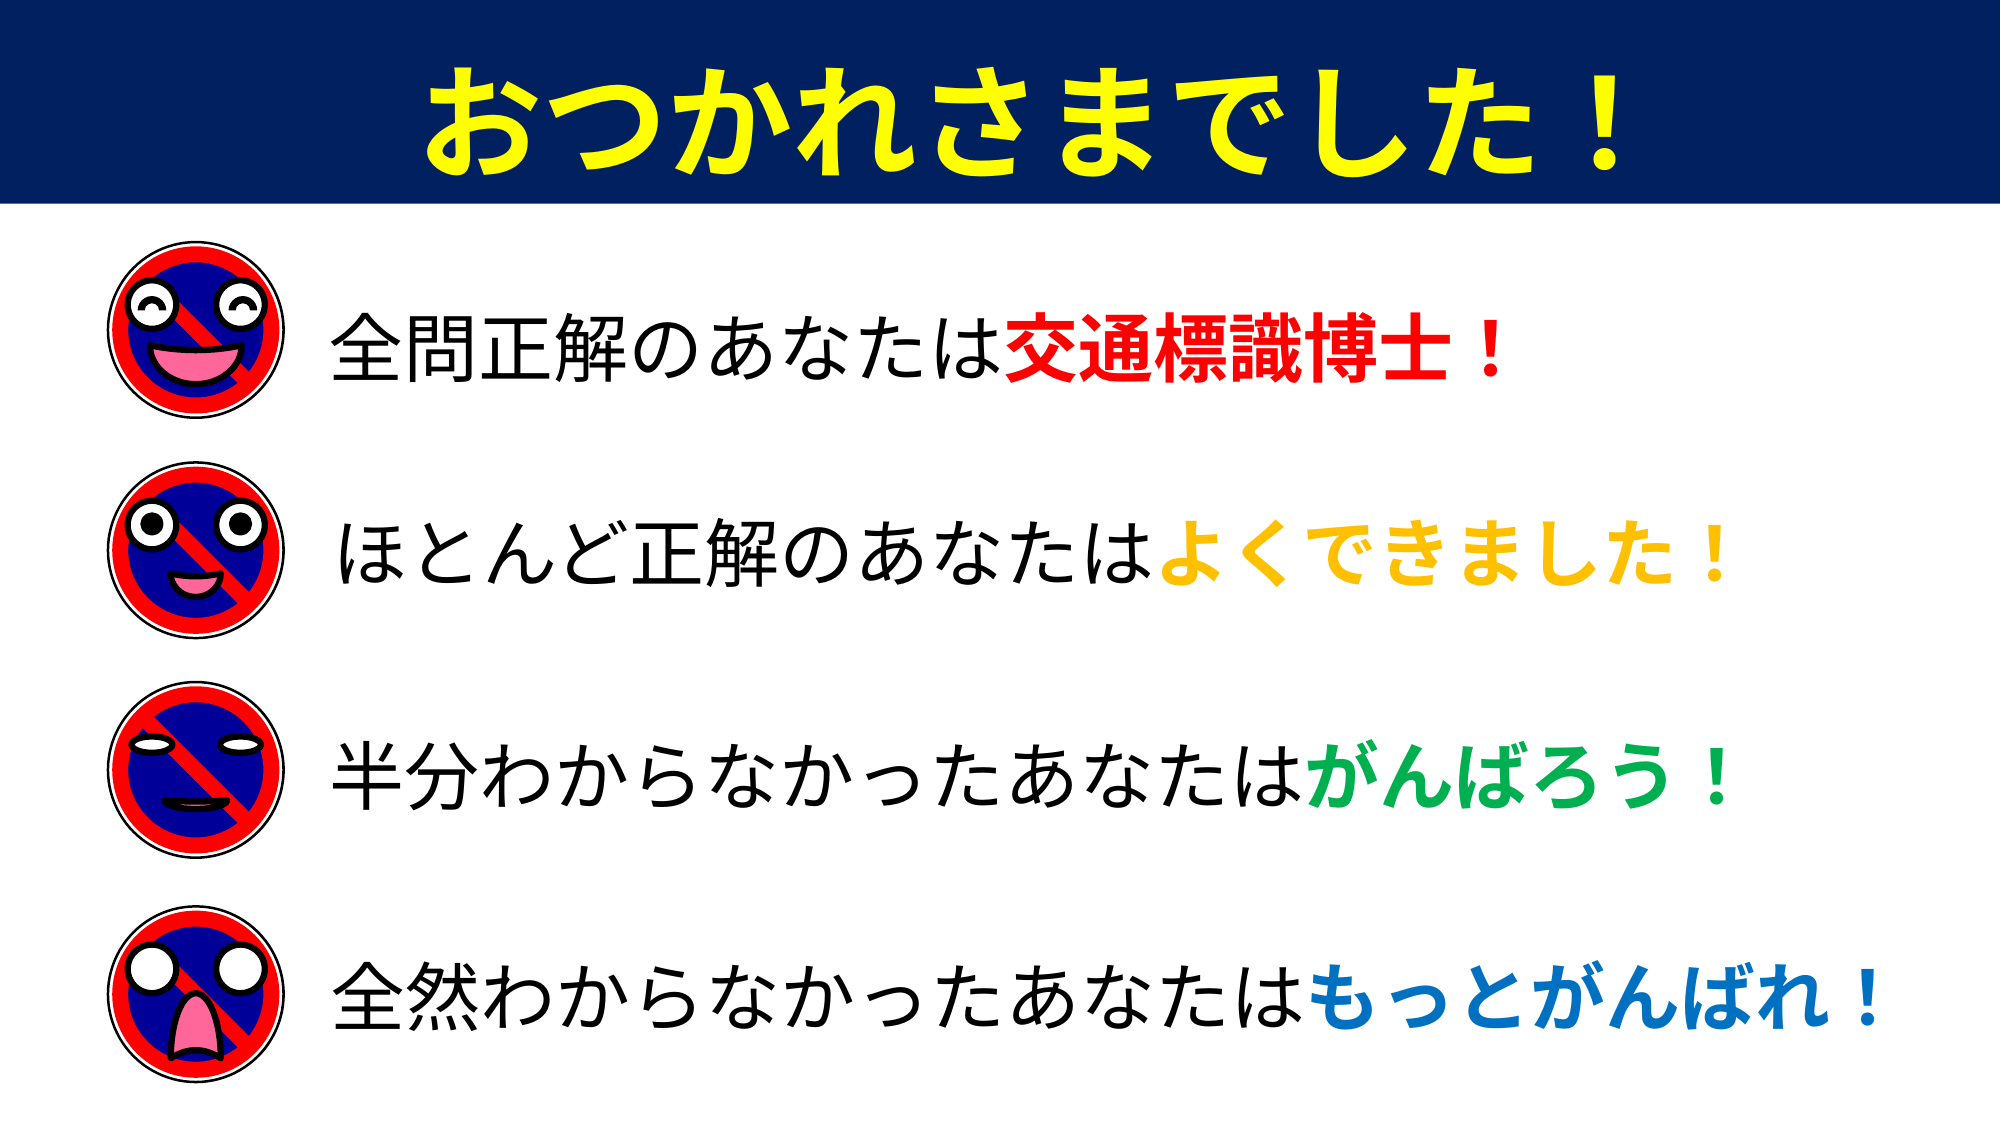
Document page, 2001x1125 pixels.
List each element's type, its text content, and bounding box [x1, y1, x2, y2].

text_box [106, 240, 286, 420]
text_box 半分わからなかったあなたはがんばろう！ [315, 721, 1770, 827]
text_box ほとんど正解のあなたはよくできました！ [317, 499, 1768, 604]
text_box [0, 0, 2000, 204]
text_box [106, 680, 286, 860]
text_box おつかれさまでした！ [402, 37, 1683, 202]
text_box 全然わからなかったあなたはもっとがんばれ！ [315, 942, 1921, 1048]
text_box 全問正解のあなたは交通標識博士！ [313, 293, 1544, 399]
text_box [106, 460, 286, 640]
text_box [106, 904, 286, 1084]
